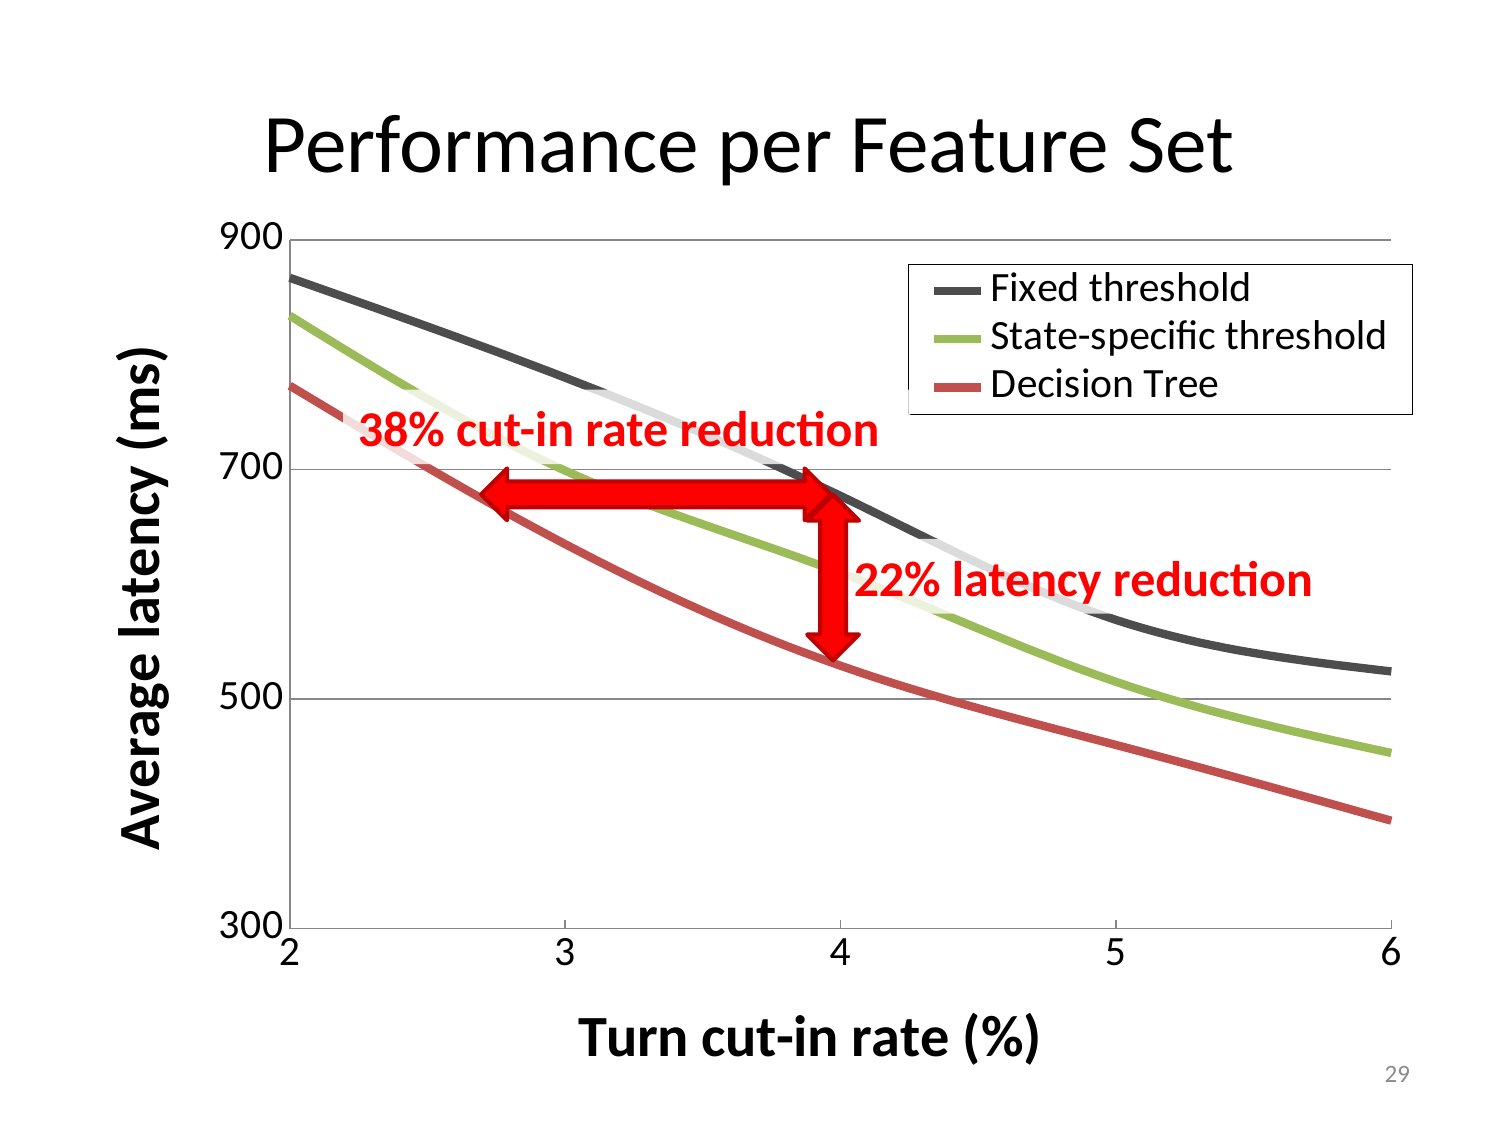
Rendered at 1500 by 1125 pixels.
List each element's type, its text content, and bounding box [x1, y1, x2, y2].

chart [74, 203, 1426, 1101]
title Performance per Feature Set [75, 45, 1425, 203]
